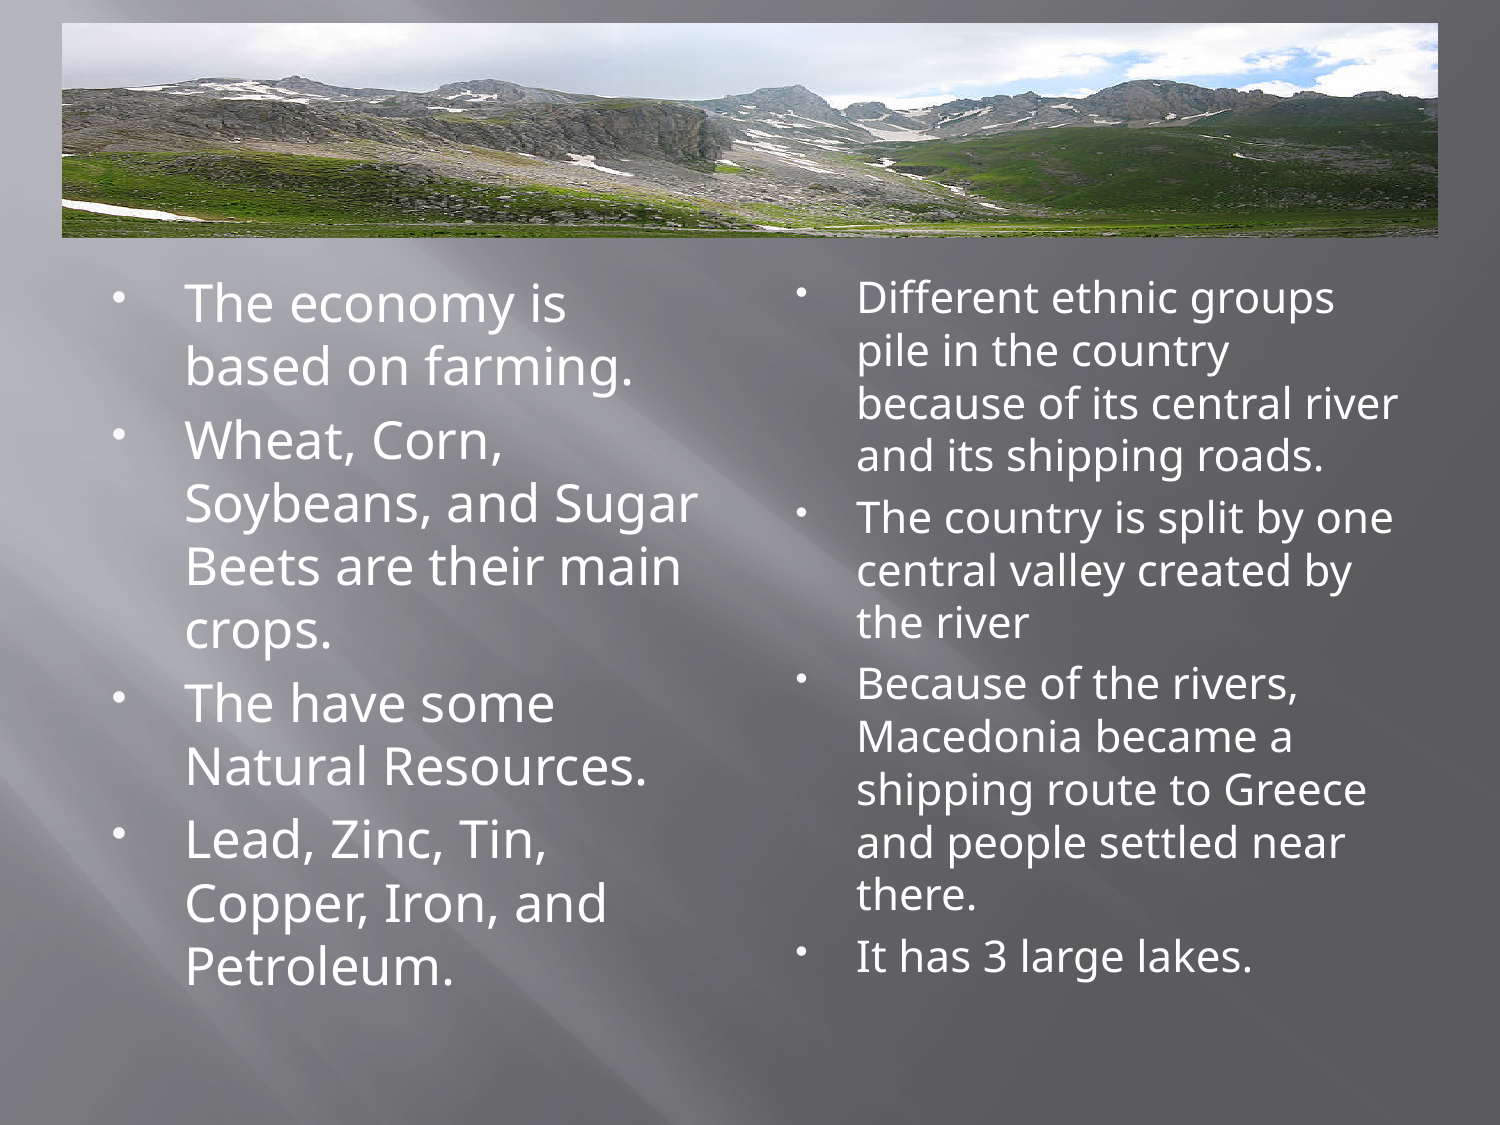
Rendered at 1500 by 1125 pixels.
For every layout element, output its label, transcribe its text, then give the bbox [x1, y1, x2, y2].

list Different ethnic groups pile in the country because of its central river and its shipping roads. The country is split by one central valley created by the river Because of the rivers, Macedonia became a shipping route to Greece and people settled near there. It has 3 large lakes. [762, 281, 1425, 1005]
picture [62, 22, 1438, 238]
list The economy is based on farming. Wheat, Corn, Soybeans, and Sugar Beets are their main crops. The have some Natural Resources. Lead, Zinc, Tin, Copper, Iron, and Petroleum. [75, 262, 738, 1005]
